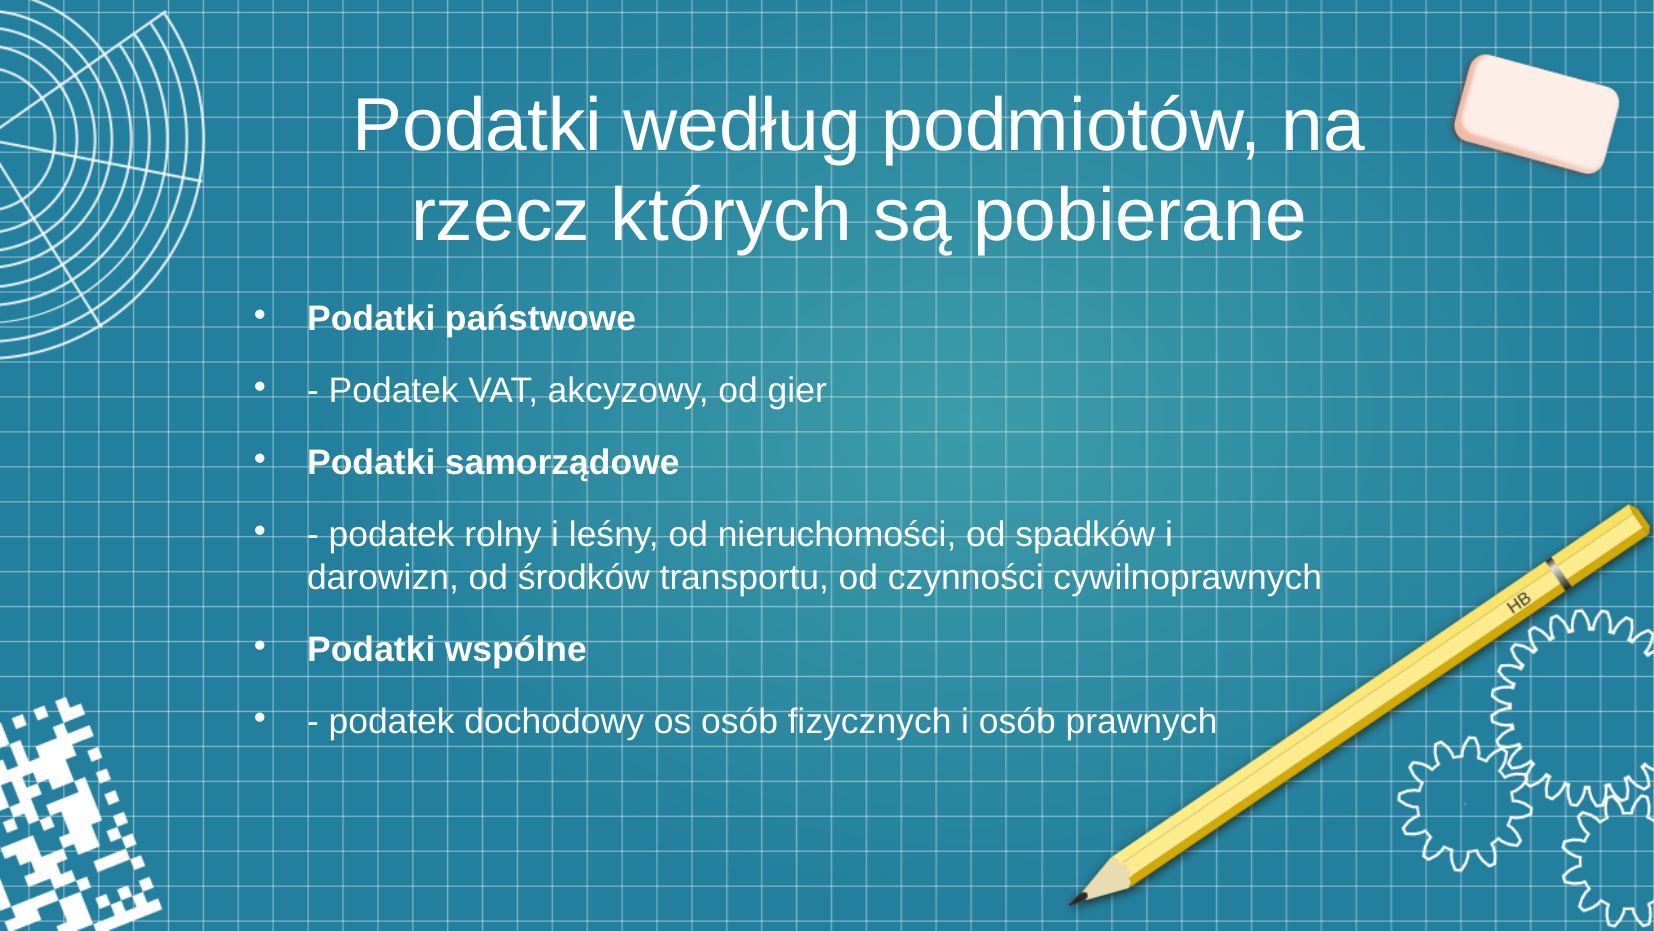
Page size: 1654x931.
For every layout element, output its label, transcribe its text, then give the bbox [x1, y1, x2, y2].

title Podatki według podmiotów, na rzecz których są pobierane [265, 59, 1453, 272]
list Podatki państwowe - Podatek VAT, akcyzowy, od gier Podatki samorządowe - podatek rolny i leśny, od nieruchomości, od spadków i darowizn, od środków transportu, od czynności cywilnoprawnych Podatki wspólne - podatek dochodowy os osób fizycznych i osób prawnych [236, 295, 1329, 747]
picture [0, 0, 1654, 931]
